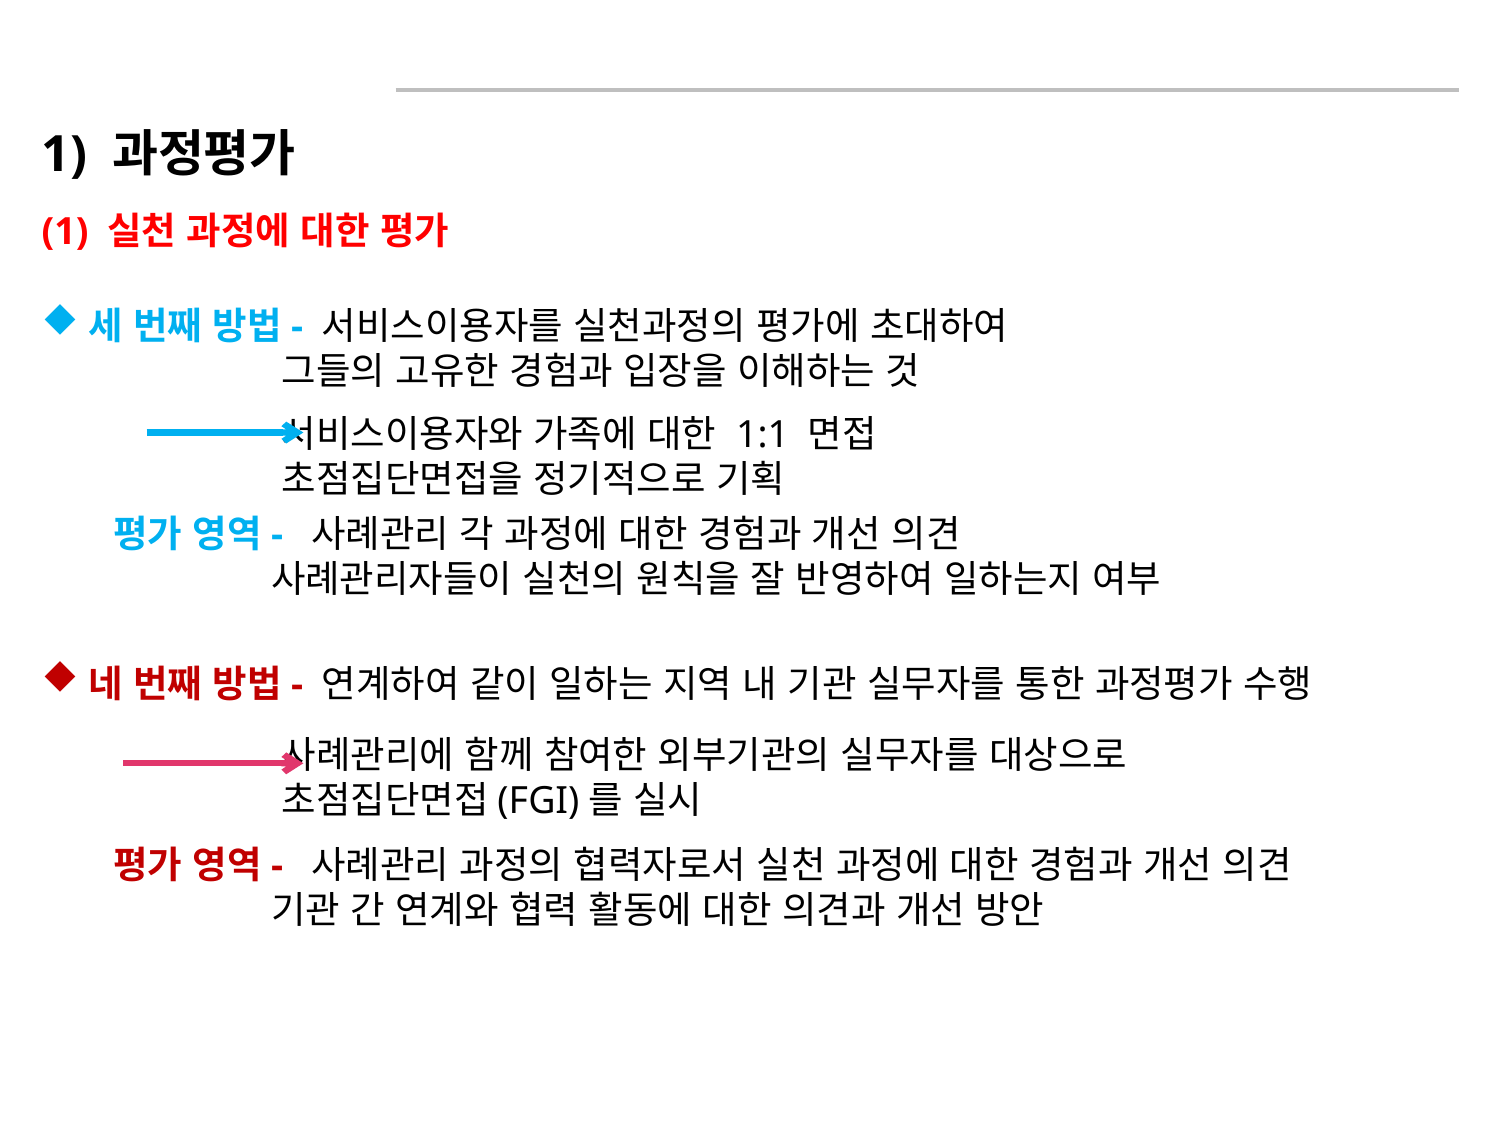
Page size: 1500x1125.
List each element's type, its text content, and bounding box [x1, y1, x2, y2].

text_box 1) 과정평가 (1) 실천 과정에 대한 평가 세 번째 방법- 서비스이용자를 실천과정의 평가에 초대하여 그들의 고유한 경험과 입장을 이해하는 것 서비스이용자와 가족에 대한 1:1 면접 초점집단면접을 정기적으로 기획 평가 영역- 사례관리 각 과정에 대한 경험과 개선 의견 사례관리자들이 실천의 원칙을 잘 반영하여 일하는지 여부 네 번째 방법- 연계하여 같이 일하는 지역 내 기관 실무자를 통한 과정평가 수행 사례관리에 함께 참여한 외부기관의 실무자를 대상으로 초점집단면접(FGI)를 실시 평가 영역- 사례관리 과정의 협력자로서 실천 과정에 대한 경험과 개선 의견 기관 간 연계와 협력 활동에 대한 의견과 개선 방안 [26, 113, 1474, 1029]
